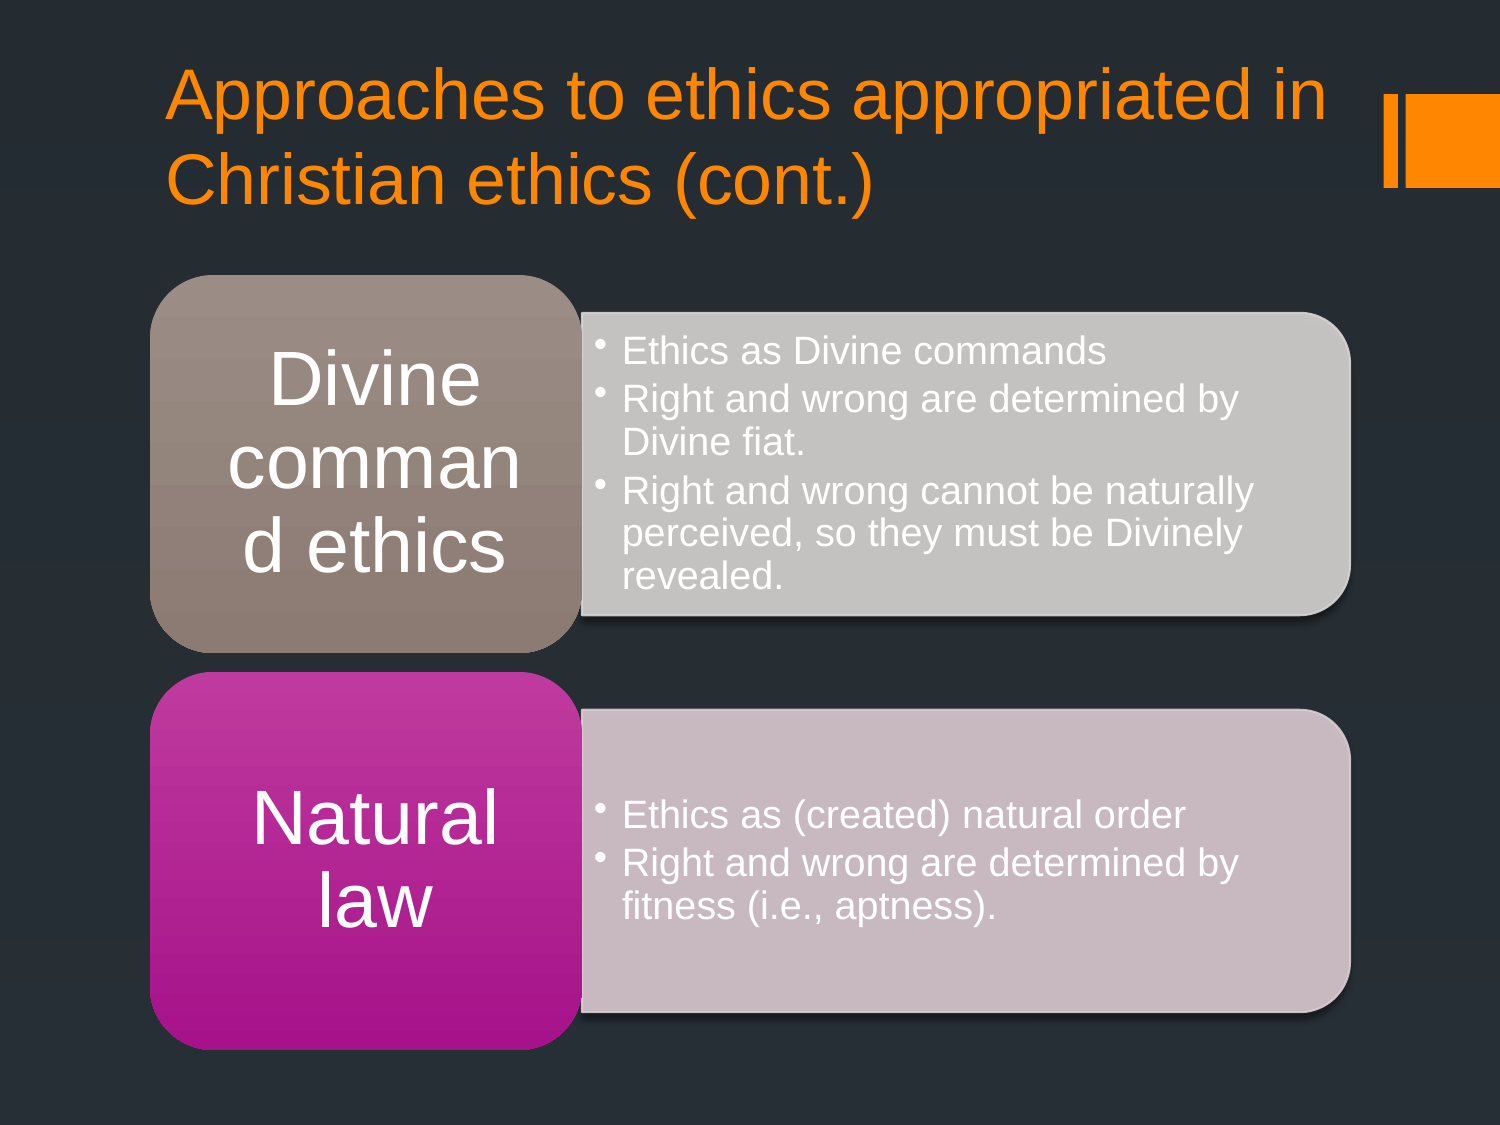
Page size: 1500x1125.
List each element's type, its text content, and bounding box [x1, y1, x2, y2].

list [149, 274, 1351, 1051]
title Approaches to ethics appropriated in Christian ethics (cont.) [150, 37, 1350, 227]
